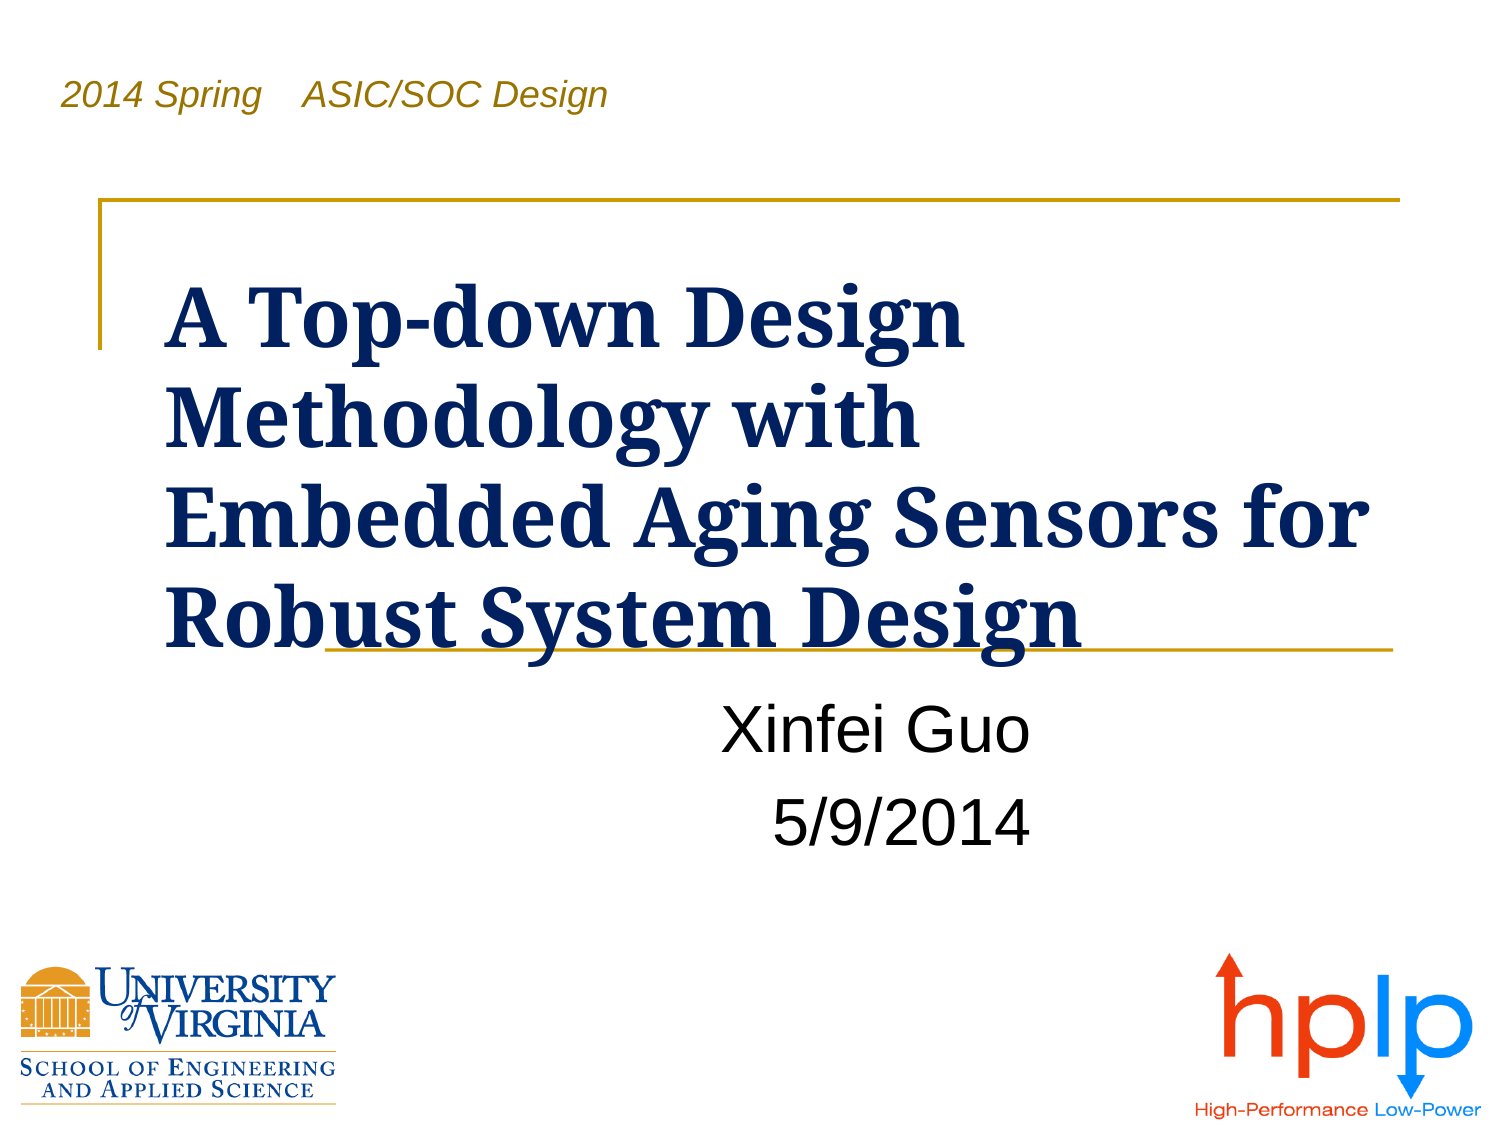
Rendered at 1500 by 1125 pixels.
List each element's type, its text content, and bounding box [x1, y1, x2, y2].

text_box 2014 Spring ASIC/SOC Design [46, 62, 624, 122]
title A Top-down Design Methodology with Embedded Aging Sensors for Robust System Design [149, 256, 1400, 545]
picture [0, 942, 363, 1125]
subtitle Xinfei Guo 5/9/2014 [503, 678, 1047, 941]
picture [1162, 927, 1500, 1125]
